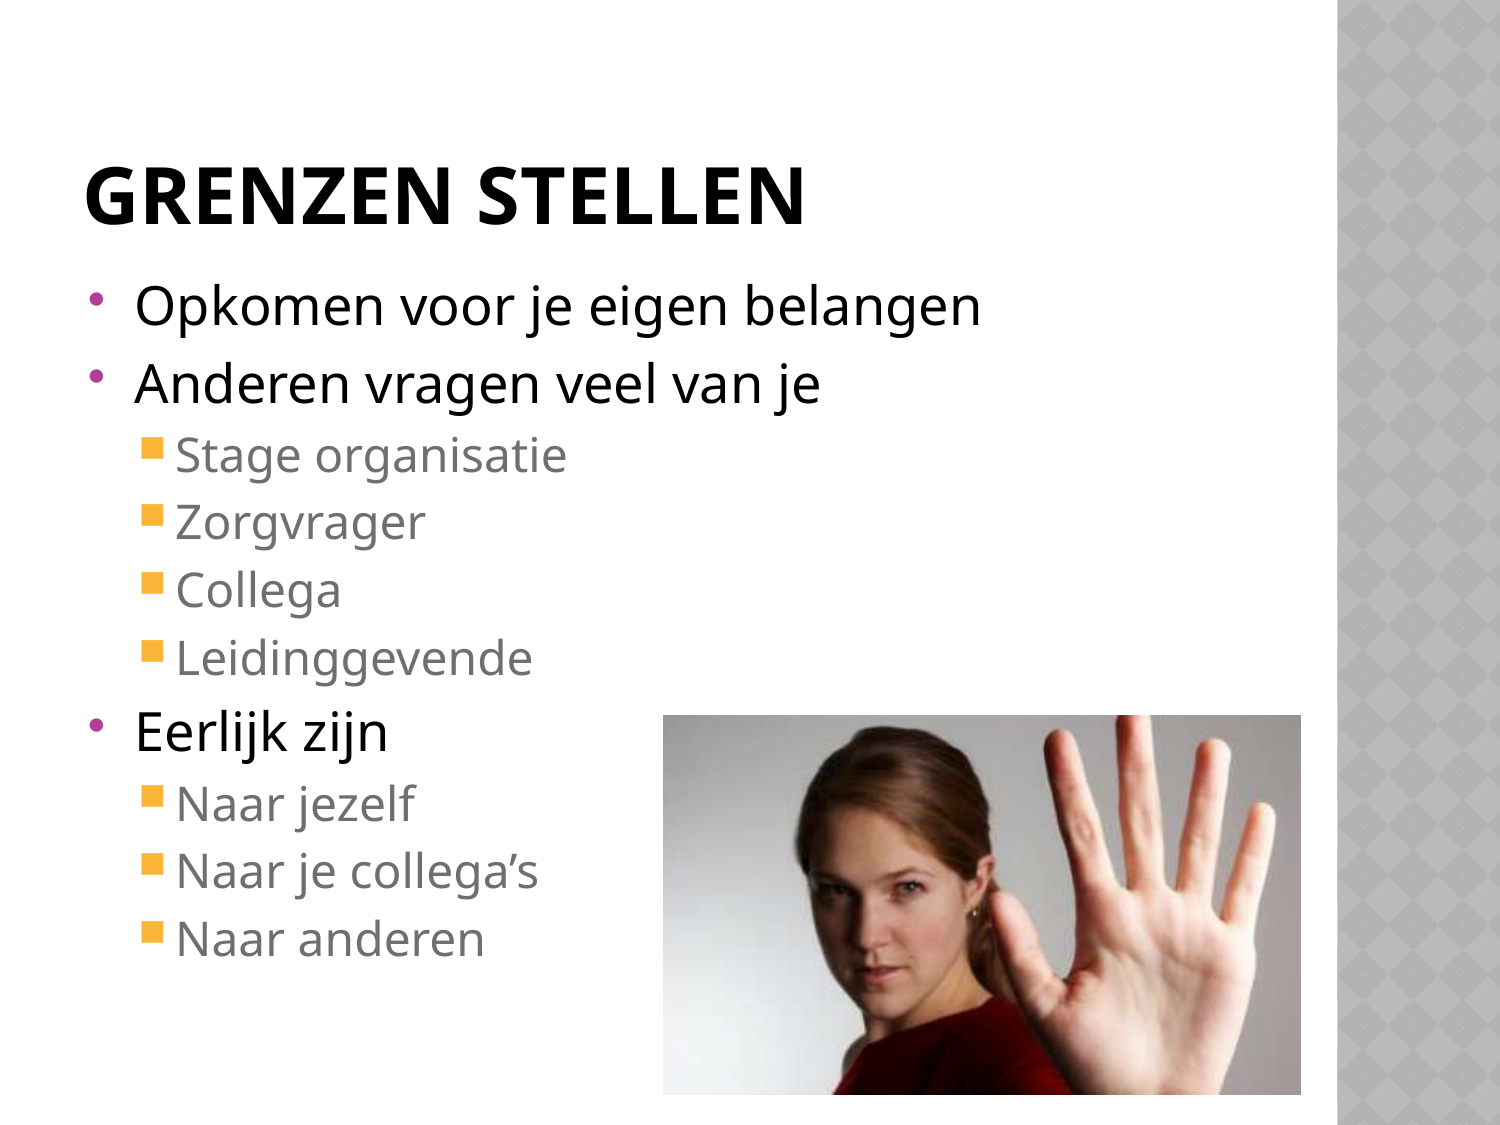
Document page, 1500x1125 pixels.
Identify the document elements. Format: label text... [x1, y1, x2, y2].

picture [662, 715, 1301, 1095]
title Grenzen stellen [75, 52, 1263, 240]
list Opkomen voor je eigen belangen Anderen vragen veel van je Stage organisatie Zorgvrager Collega Leidinggevende Eerlijk zijn Naar jezelf Naar je collega’s Naar anderen [75, 264, 1263, 1059]
